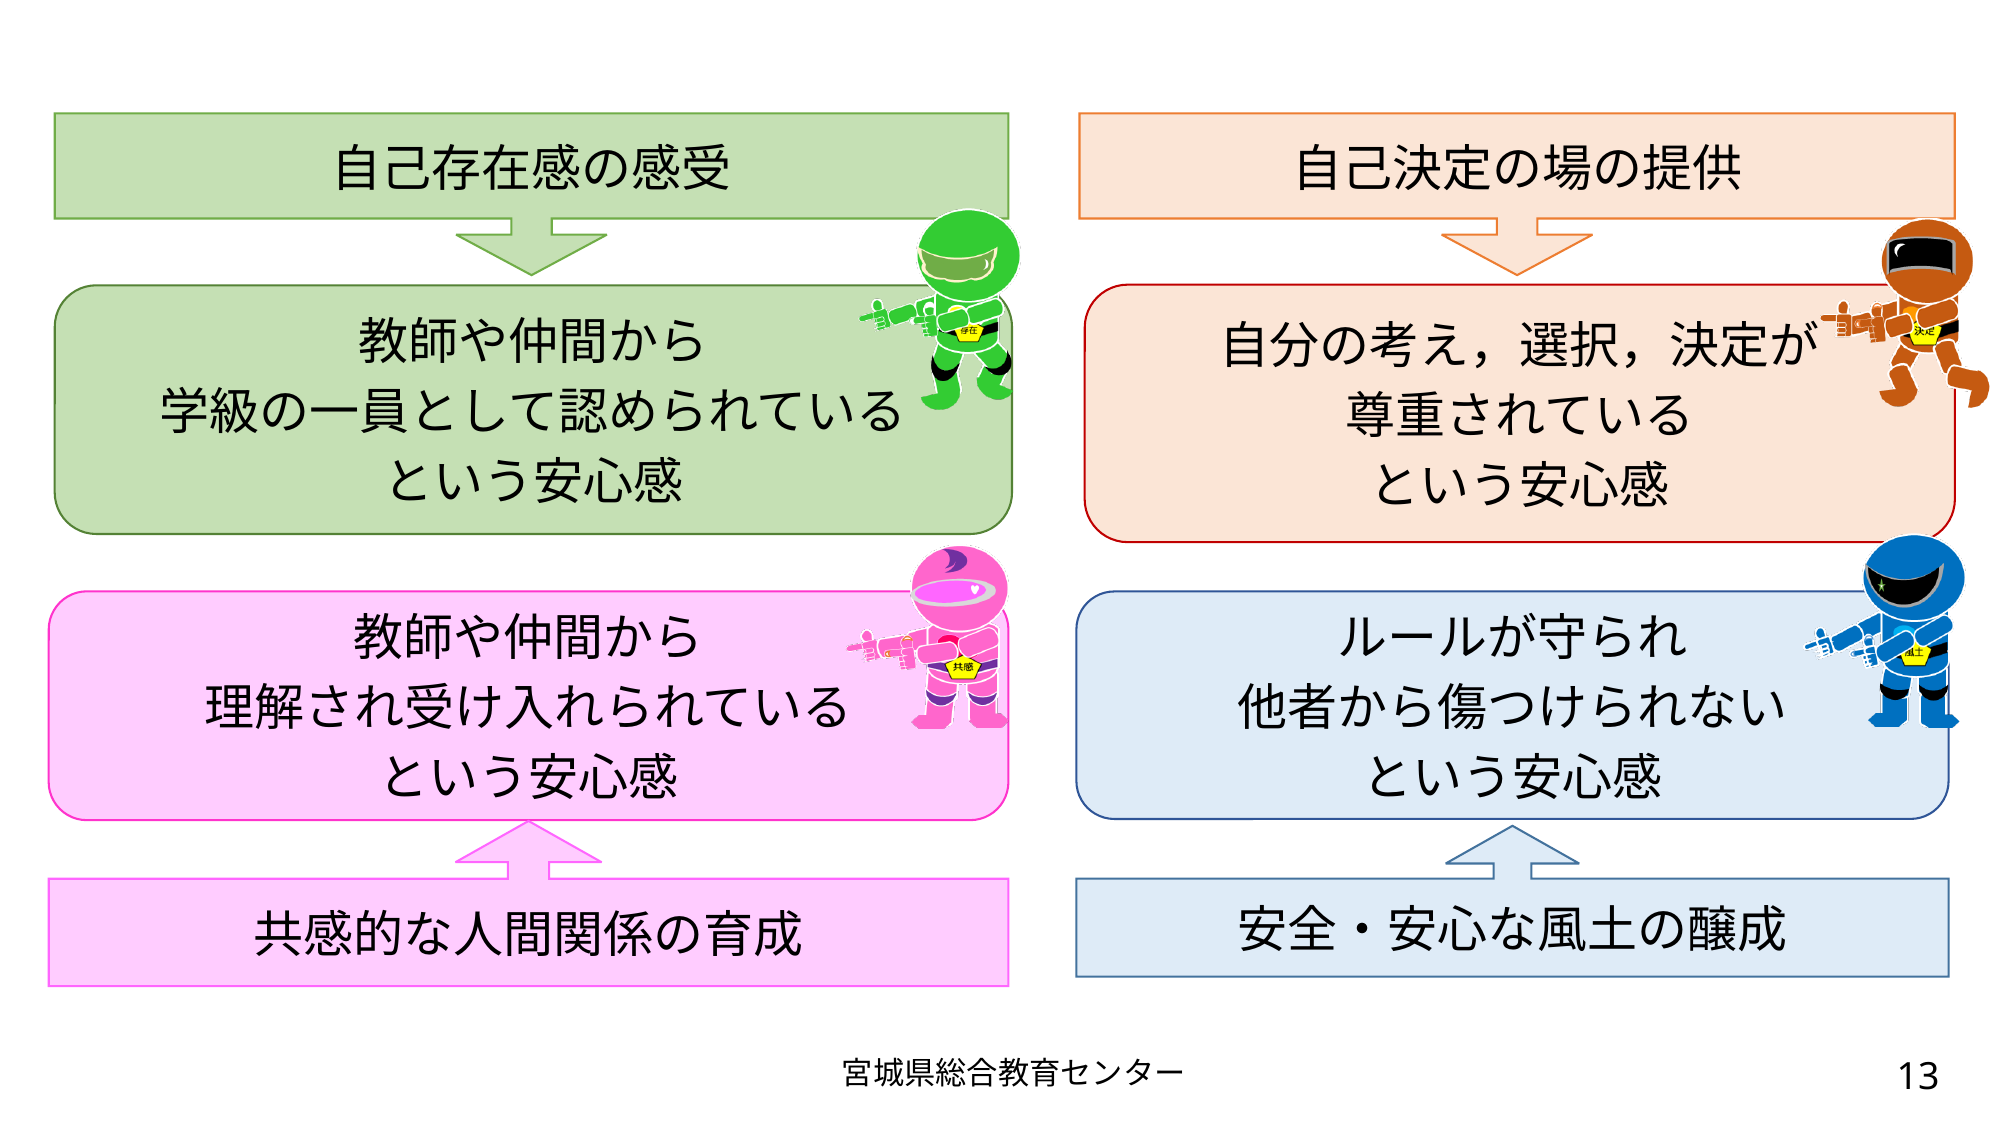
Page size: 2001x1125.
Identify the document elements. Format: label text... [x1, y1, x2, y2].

picture [845, 544, 1009, 729]
text_box 教師や仲間から 理解され受け入れられている という安心感 [47, 590, 1010, 822]
text_box ルールが守られ 他者から傷つけられない という安心感 [1075, 590, 1950, 821]
text_box 自分の考え，選択，決定が 尊重されている という安心感 [1083, 283, 1956, 544]
text_box 安全・安心な風土の醸成 [1075, 824, 1950, 978]
picture [1801, 533, 1966, 728]
picture [858, 208, 1021, 410]
text_box 自己存在感の感受 [53, 112, 1010, 277]
text_box 教師や仲間から 学級の一員として認められている という安心感 [53, 284, 1014, 536]
picture [1820, 218, 1991, 410]
text_box 自己決定の場の提供 [1078, 112, 1956, 277]
text_box 共感的な人間関係の育成 [47, 819, 1010, 988]
